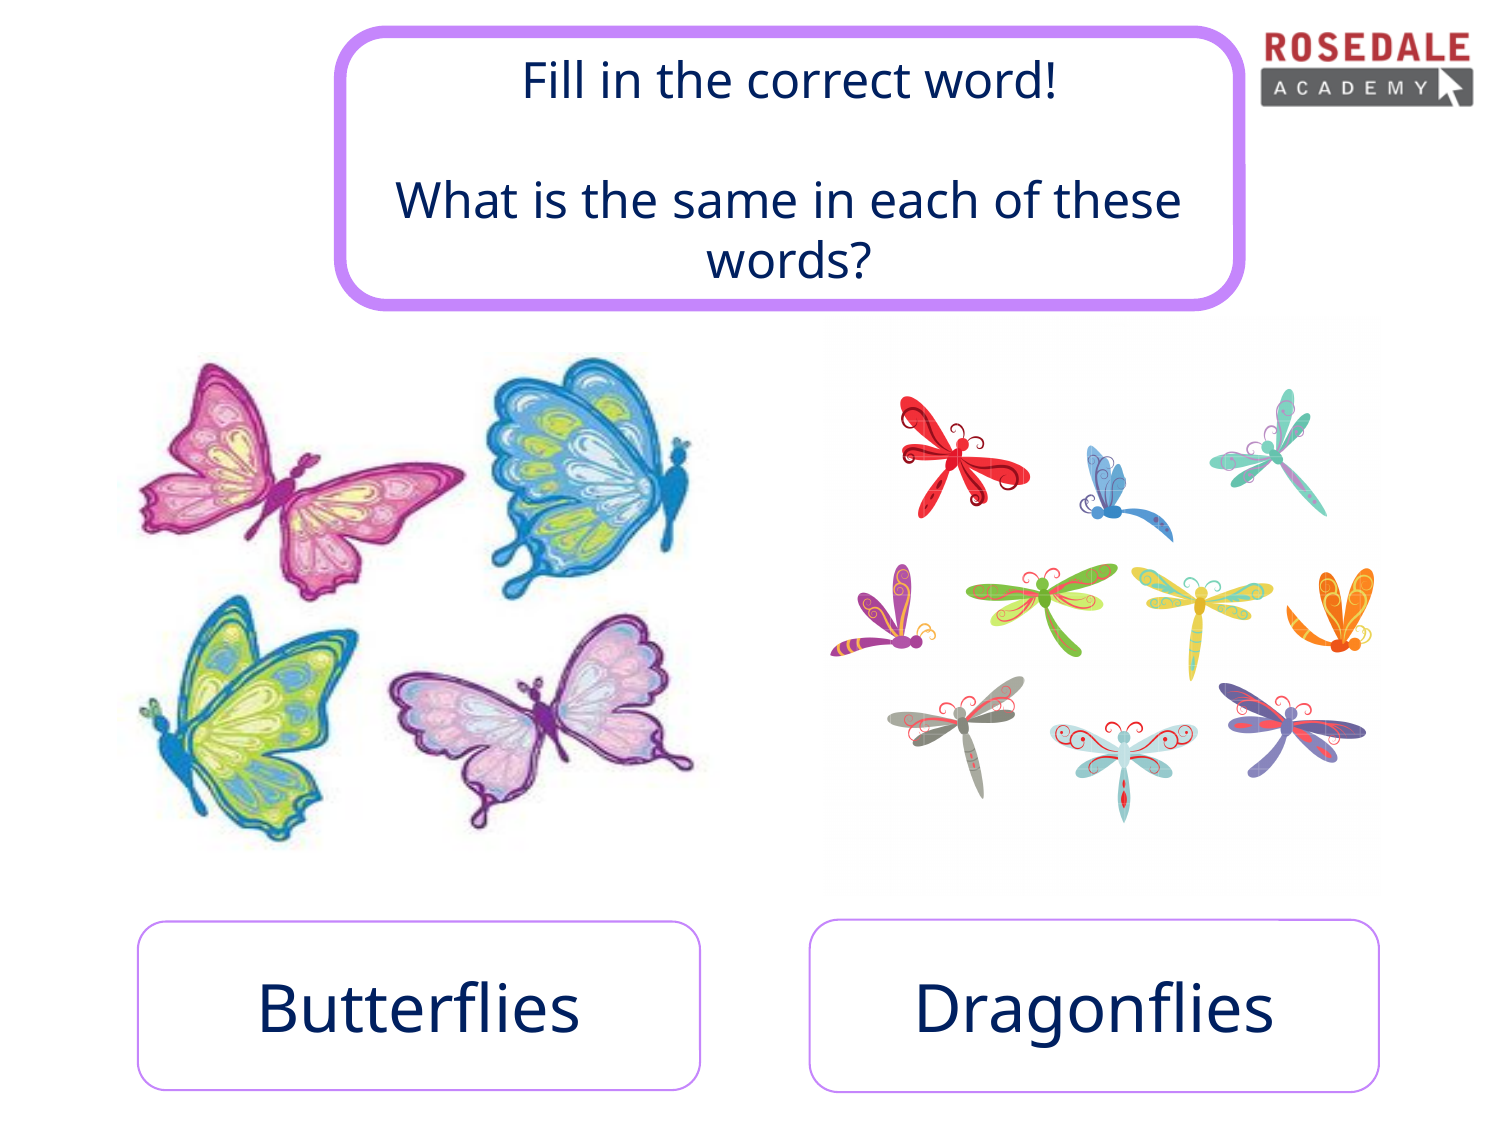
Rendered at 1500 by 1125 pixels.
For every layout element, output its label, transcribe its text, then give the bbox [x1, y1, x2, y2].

text_box Fill in the correct word! What is the same in each of these words? [339, 30, 1241, 307]
text_box Dragonflies [808, 918, 1380, 1094]
text_box Butterflies [136, 920, 702, 1092]
picture [1258, 31, 1475, 108]
picture [823, 316, 1381, 896]
picture [117, 352, 720, 860]
